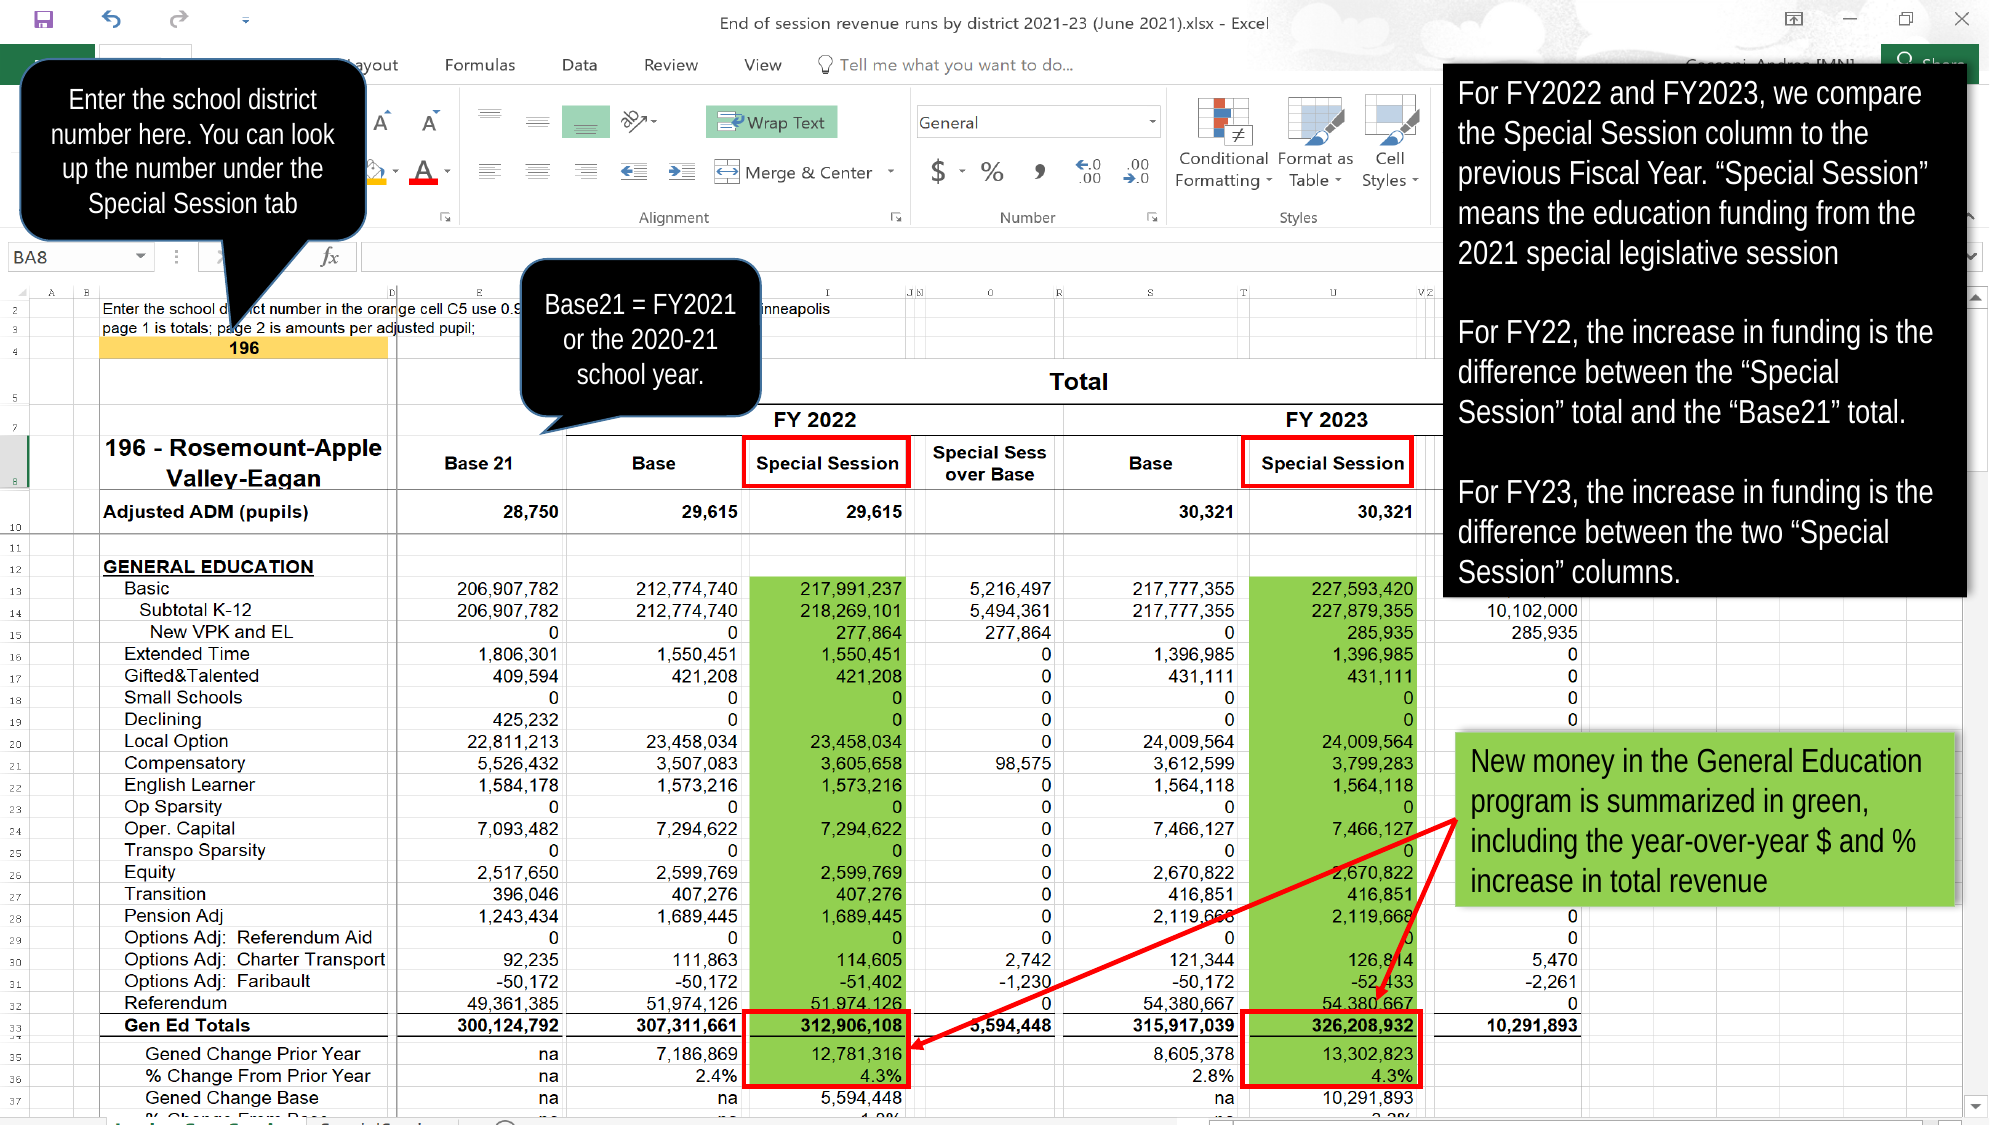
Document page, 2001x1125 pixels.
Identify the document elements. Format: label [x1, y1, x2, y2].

picture [0, 0, 1990, 1125]
text_box [908, 820, 1456, 1049]
